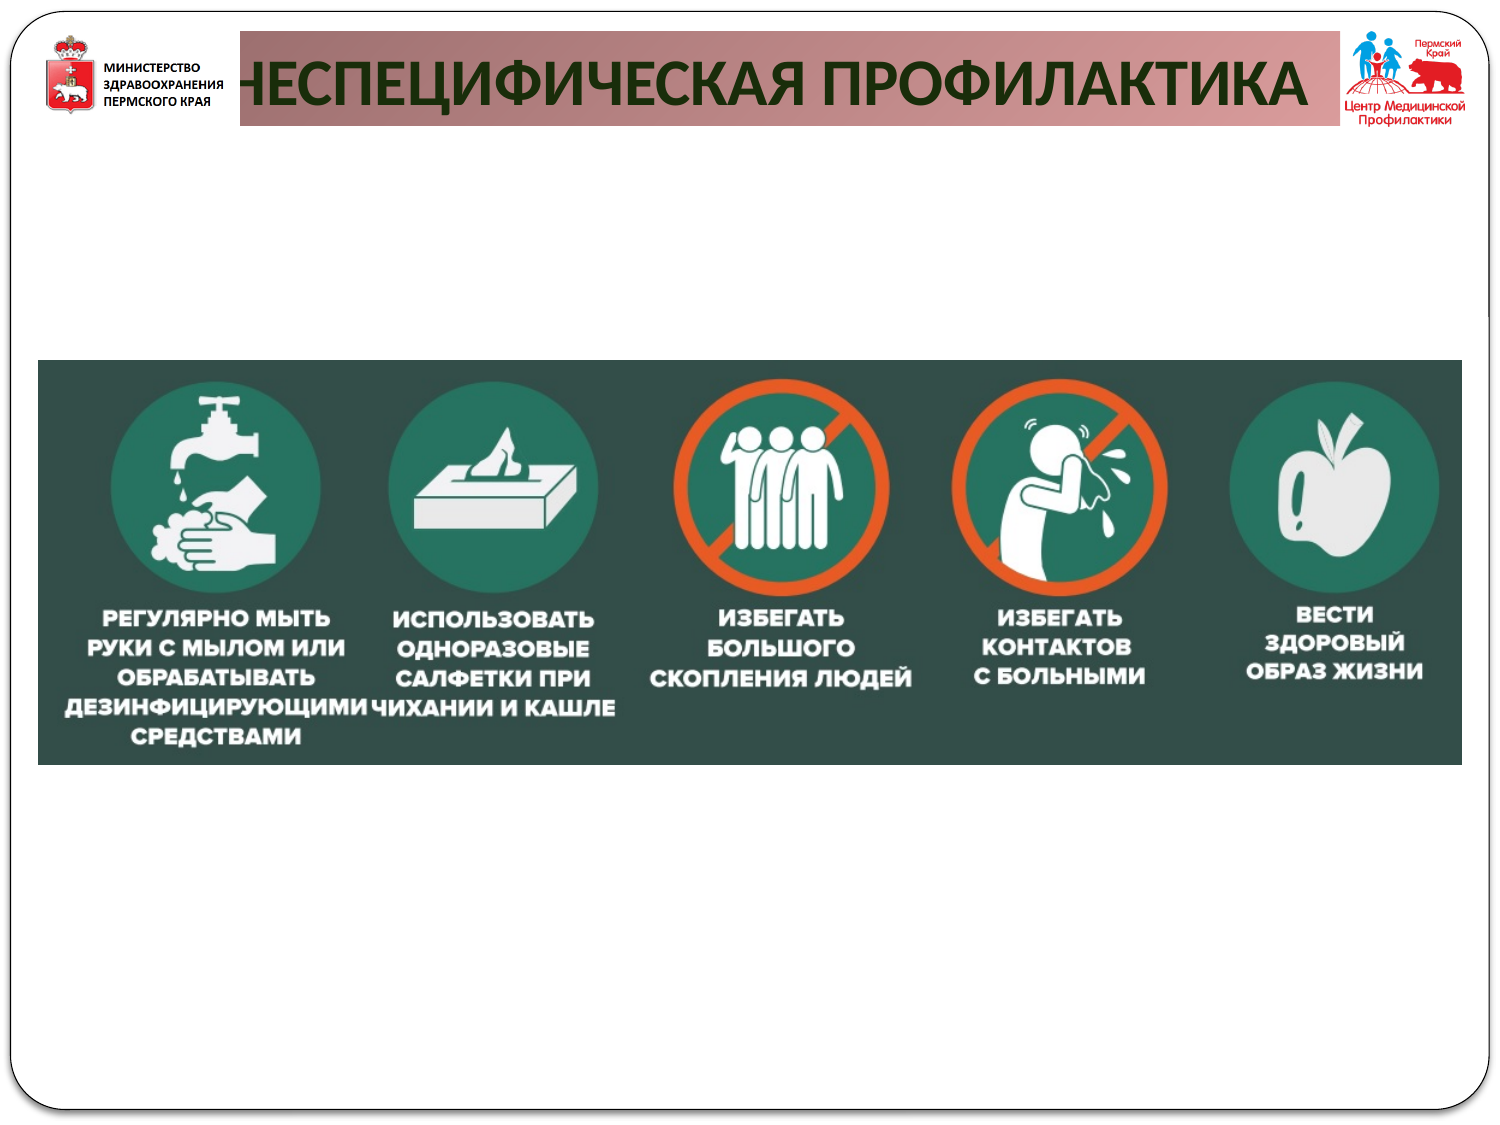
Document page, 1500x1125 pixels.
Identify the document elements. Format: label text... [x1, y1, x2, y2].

picture [36, 30, 240, 128]
picture [1345, 30, 1466, 128]
picture [38, 360, 1462, 765]
text_box НЕСПЕЦИФИЧЕСКАЯ ПРОФИЛАКТИКА [242, 31, 1341, 126]
